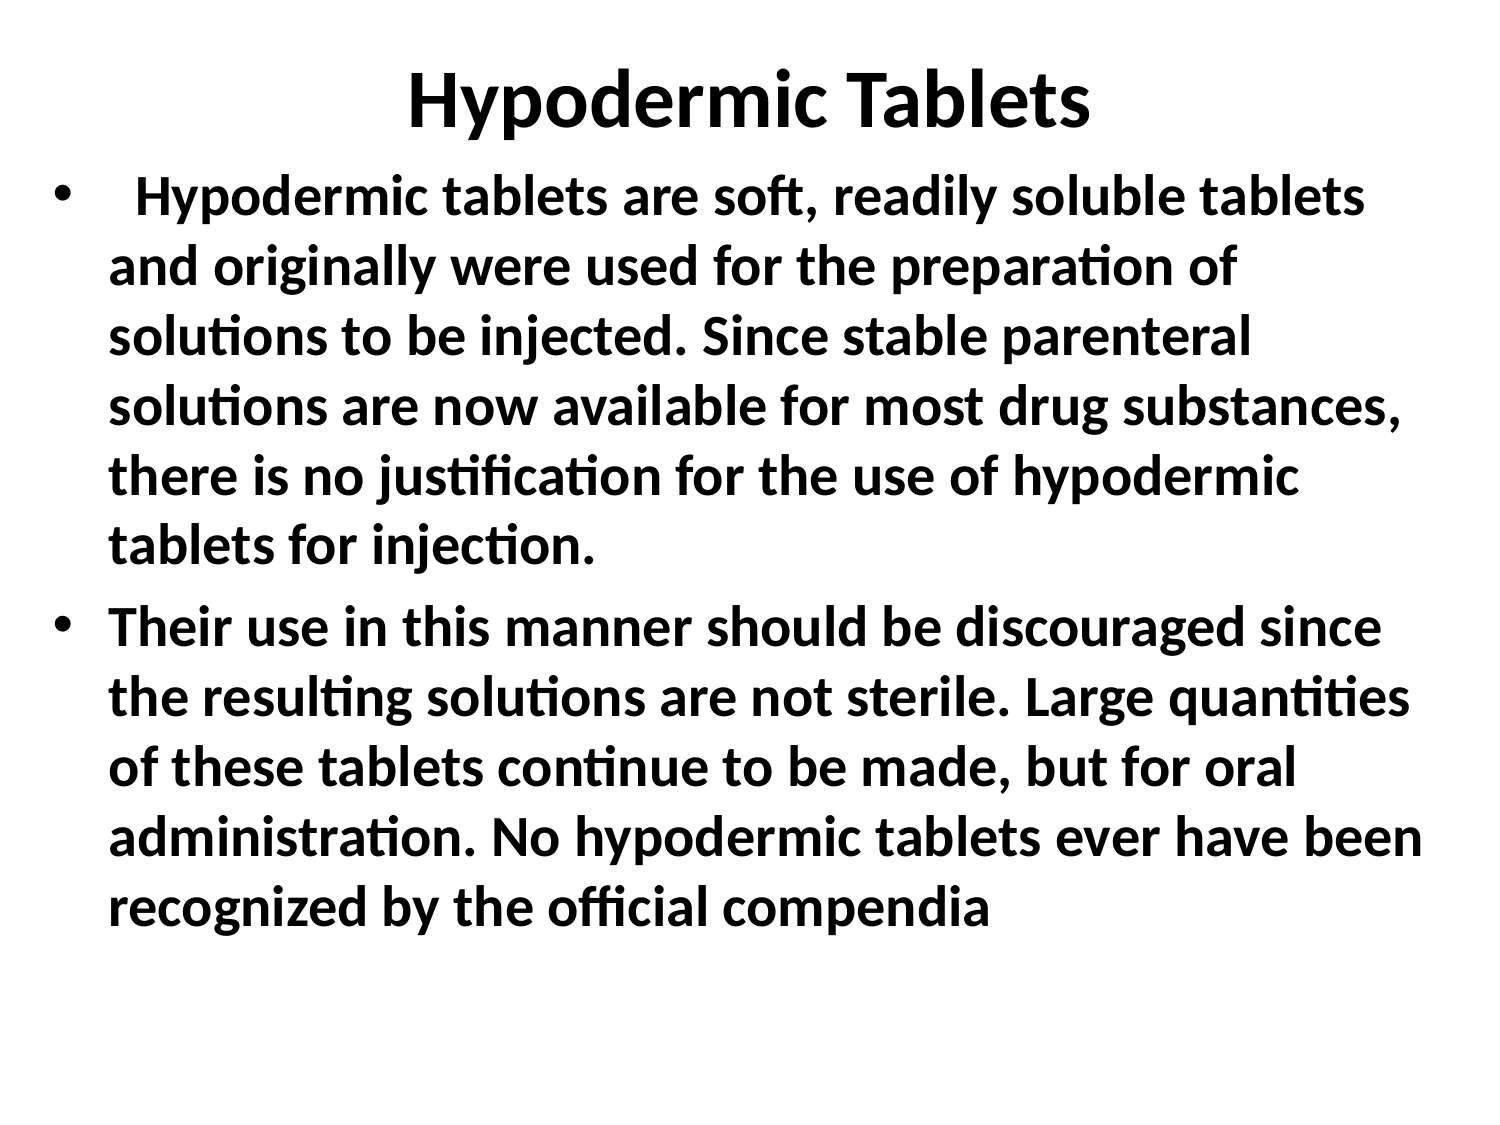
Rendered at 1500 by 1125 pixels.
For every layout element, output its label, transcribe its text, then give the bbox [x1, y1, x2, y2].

title Hypodermic Tablets [75, 24, 1425, 149]
list Hypodermic tablets are soft, readily soluble tablets and originally were used for the preparation of solutions to be injected. Since stable parenteral solutions are now available for most drug substances, there is no justification for the use of hypodermic tablets for injection. Their use in this manner should be discouraged since the resulting solutions are not sterile. Large quantities of these tablets continue to be made, but for oral administration. No hypodermic tablets ever have been recognized by the official compendia [37, 149, 1463, 1100]
